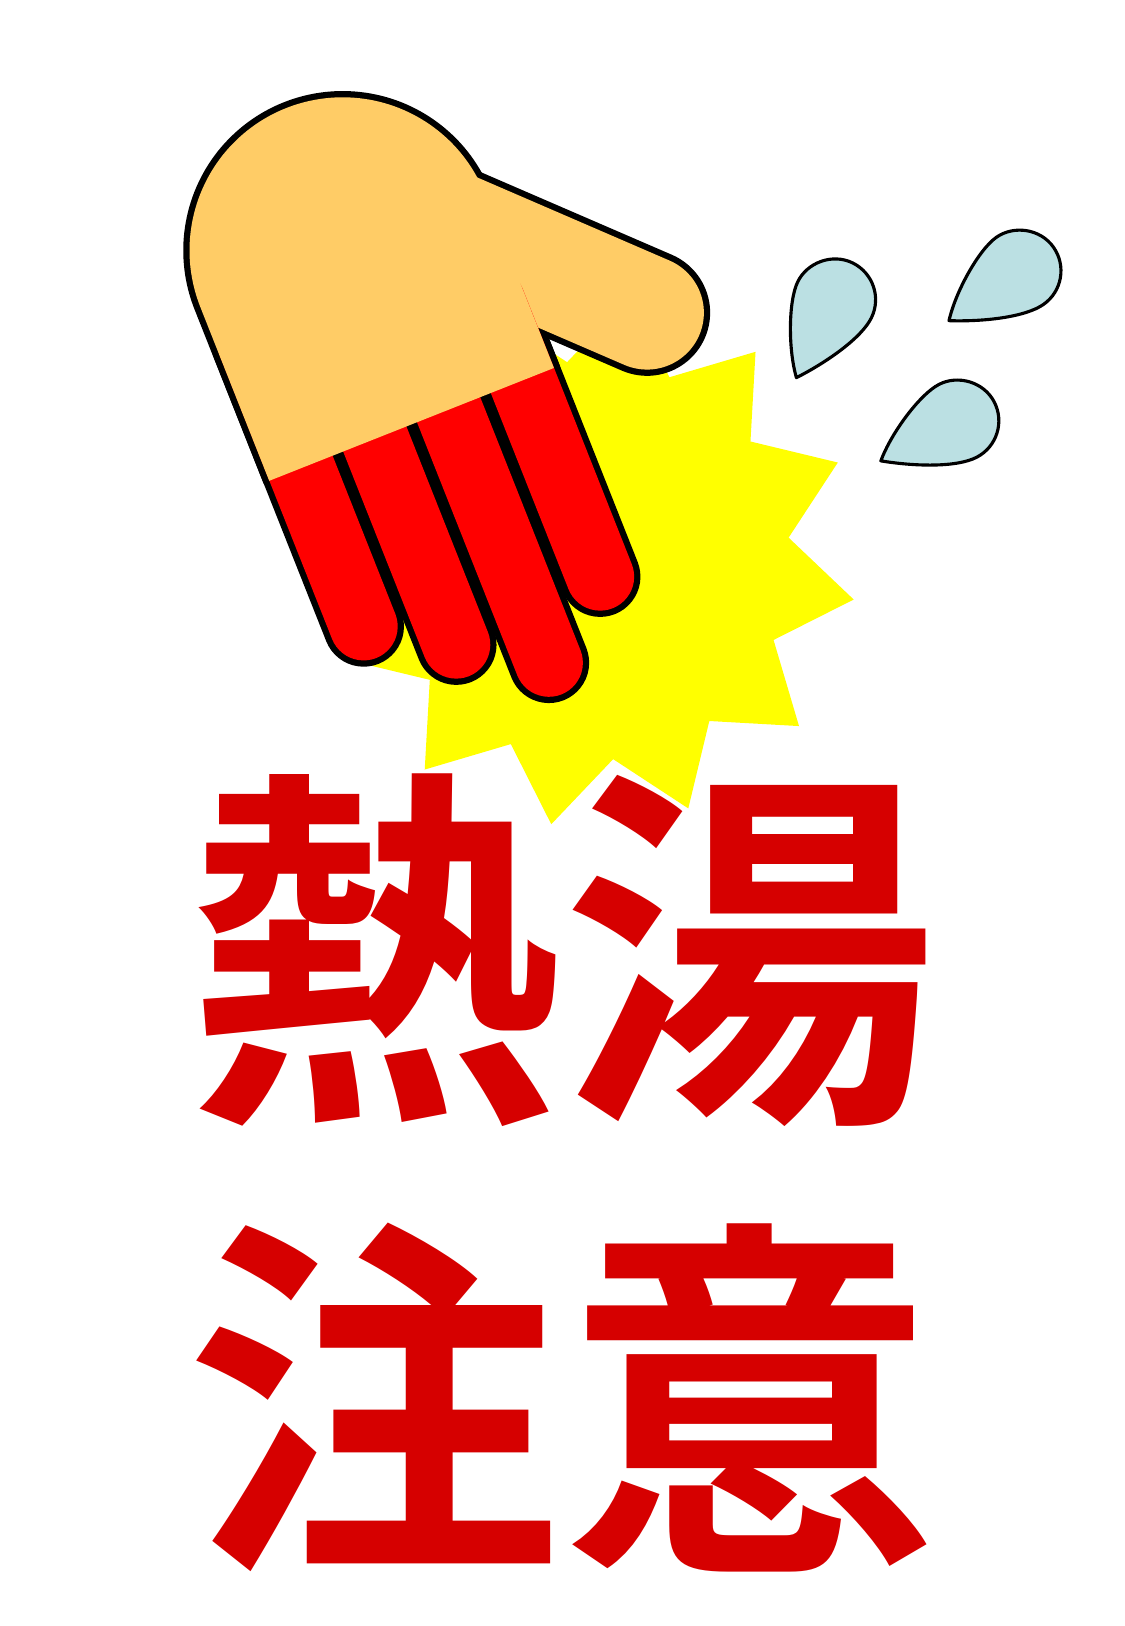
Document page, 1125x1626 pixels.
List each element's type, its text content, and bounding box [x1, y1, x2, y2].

text_box 熱湯 注意 [0, 710, 1125, 1625]
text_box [266, 64, 939, 865]
